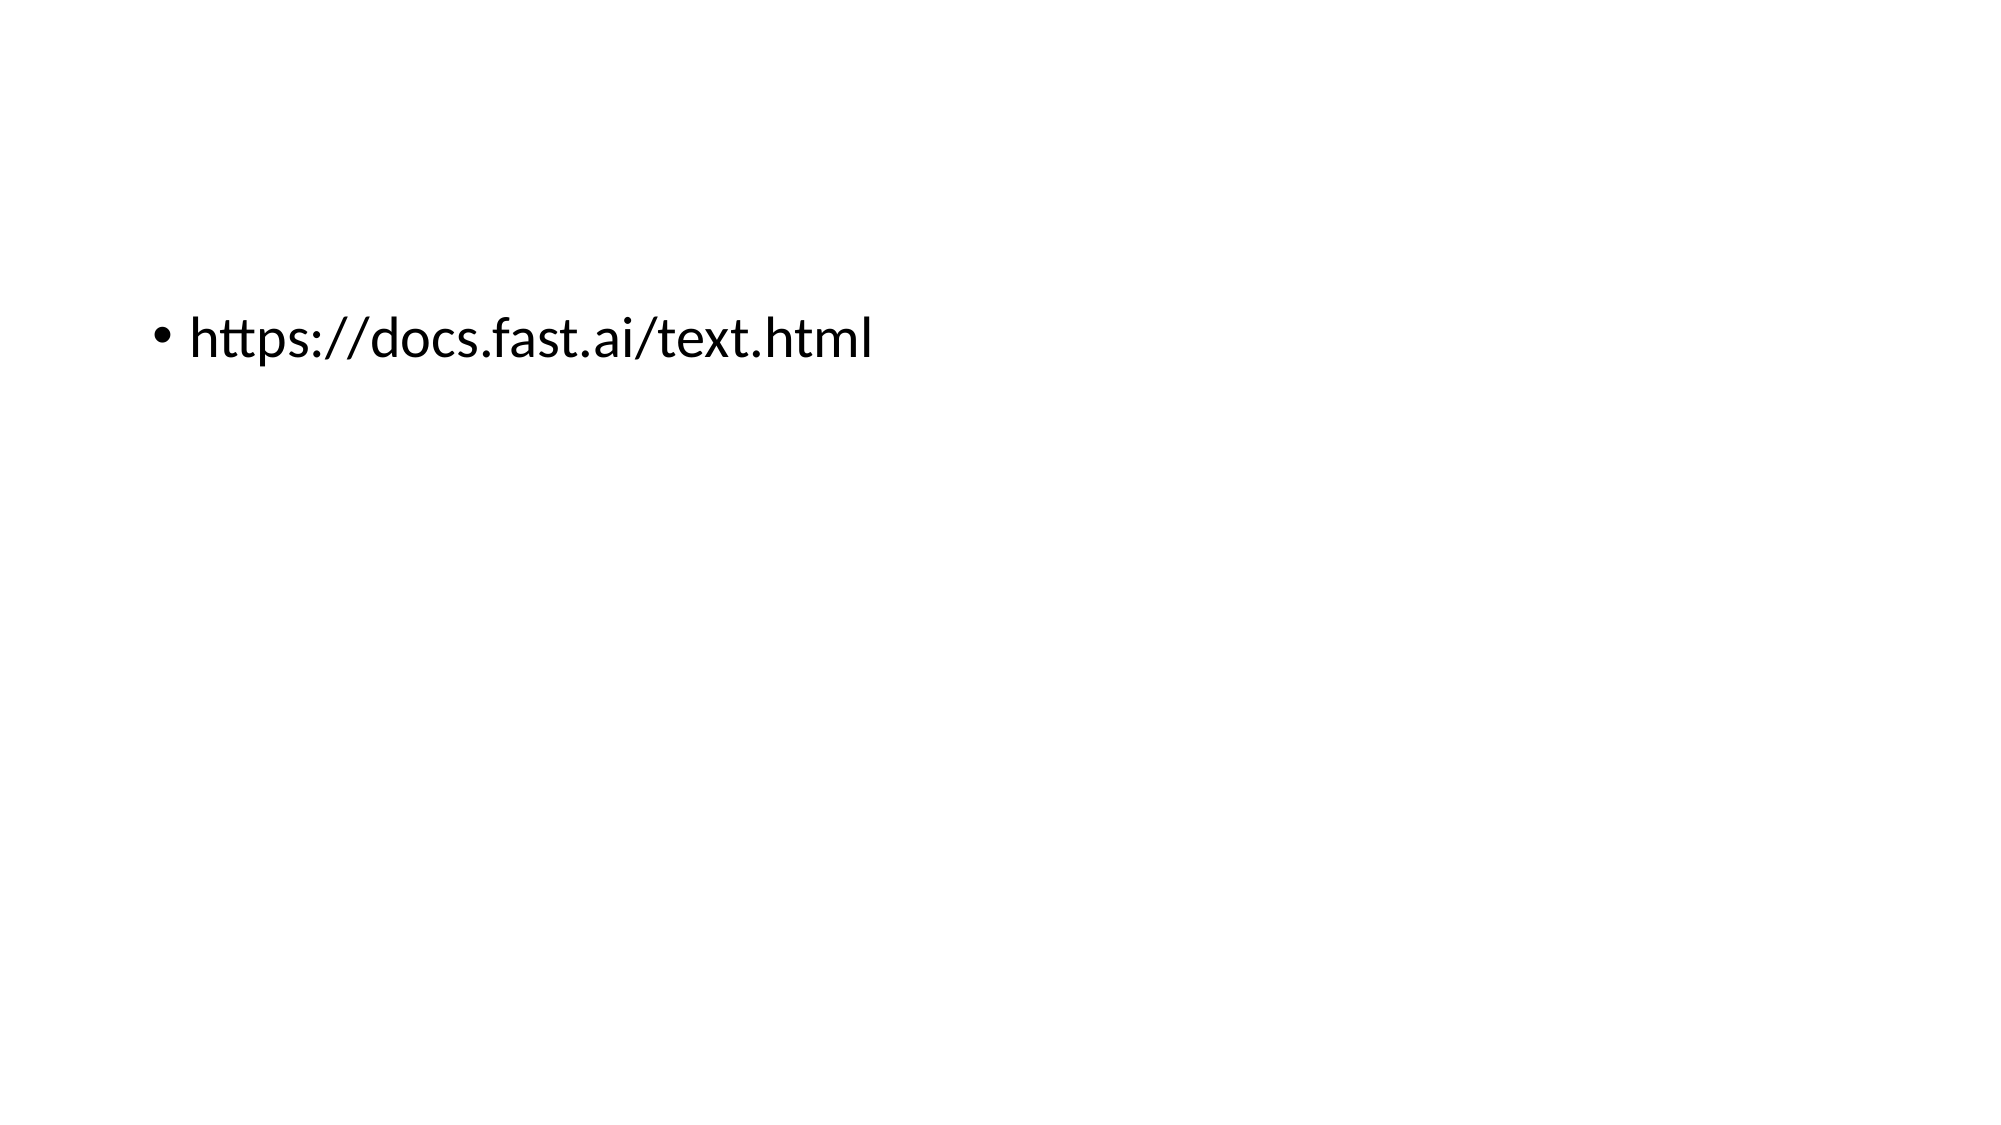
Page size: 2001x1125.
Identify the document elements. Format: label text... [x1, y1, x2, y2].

list https://docs.fast.ai/text.html [137, 299, 1863, 1014]
